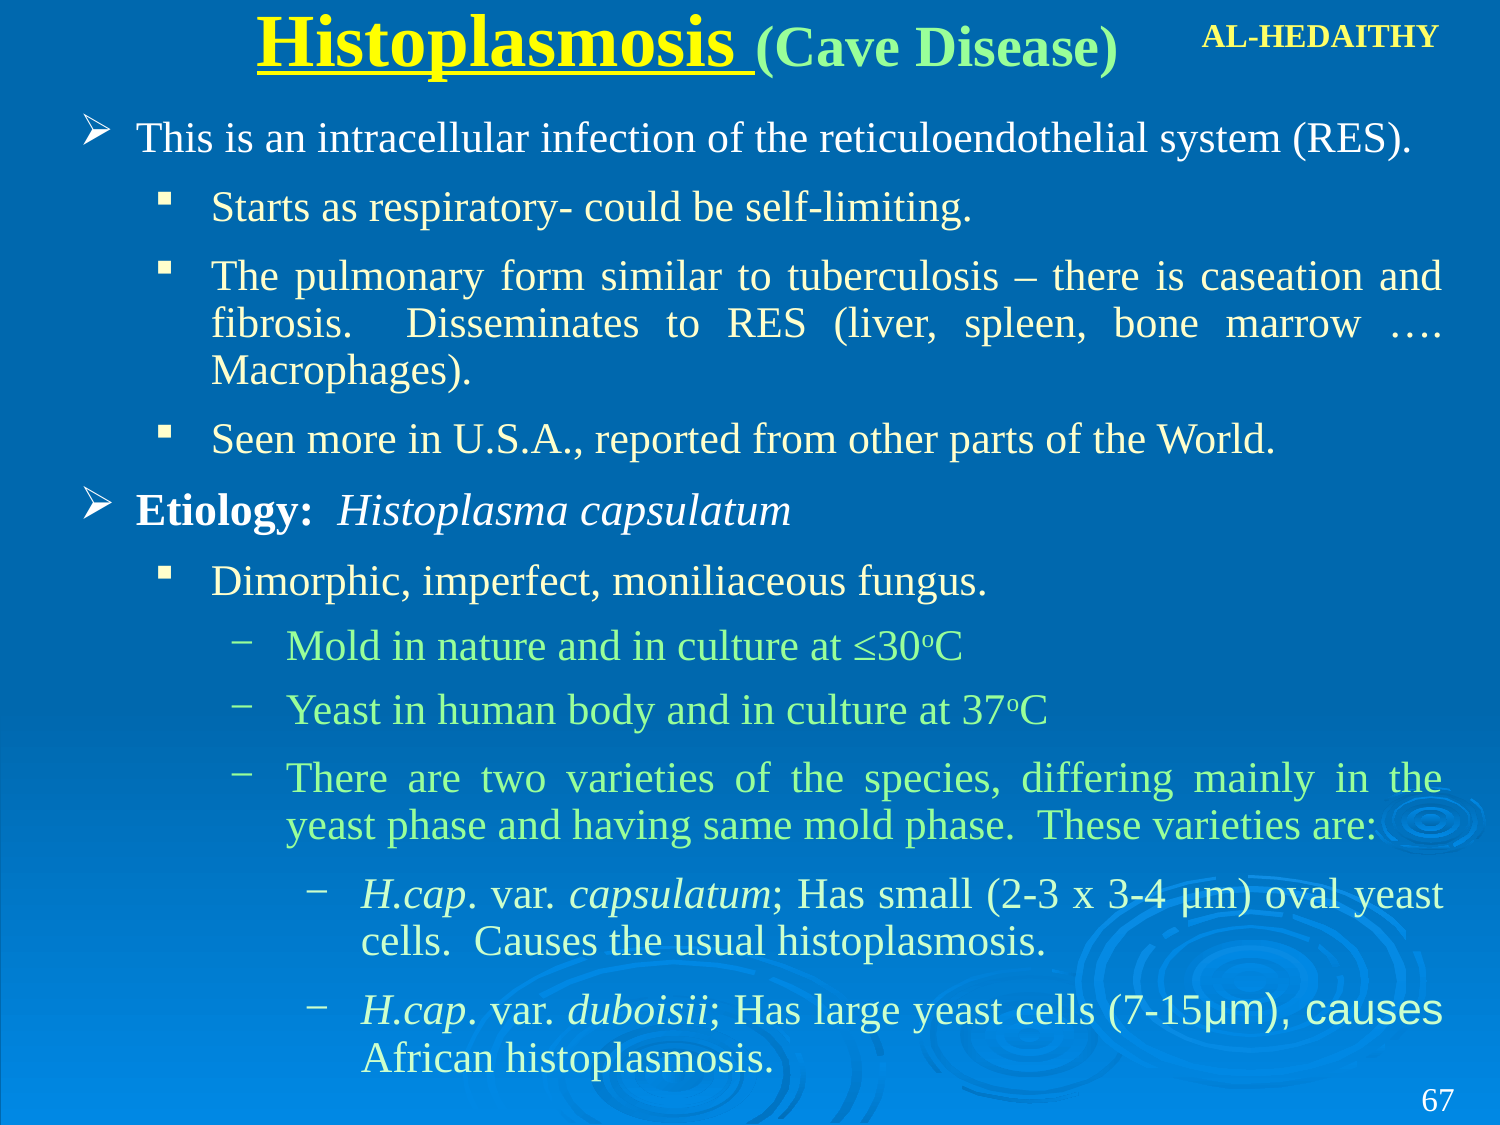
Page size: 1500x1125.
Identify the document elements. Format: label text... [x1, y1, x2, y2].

text_box AL-HEDAITHY [1186, 7, 1471, 62]
text_box [135, 806, 1282, 867]
text_box 67 [1370, 1070, 1500, 1125]
text_box This is an intracellular infection of the reticuloendothelial system (RES). Starts as respiratory- could be self-limiting. The pulmonary form similar to tuberculosis – there is caseation and fibrosis. Disseminates to RES (liver, spleen, bone marrow …. Macrophages). Seen more in U.S.A., reported from other parts of the World. Etiology: Histoplasma capsulatum Dimorphic, imperfect, moniliaceous fungus. Mold in nature and in culture at ≤30oC Yeast in human body and in culture at 37oC There are two varieties of the species, differing mainly in the yeast phase and having same mold phase. These varieties are: H.cap. var. capsulatum; Has small (2-3 x 3-4 μm) oval yeast cells. Causes the usual histoplasmosis. H.cap. var. duboisii; Has large yeast cells (7-15μm), causes African histoplasmosis. [64, 101, 1459, 1089]
text_box Histoplasmosis (Cave Disease) [242, 0, 1270, 90]
